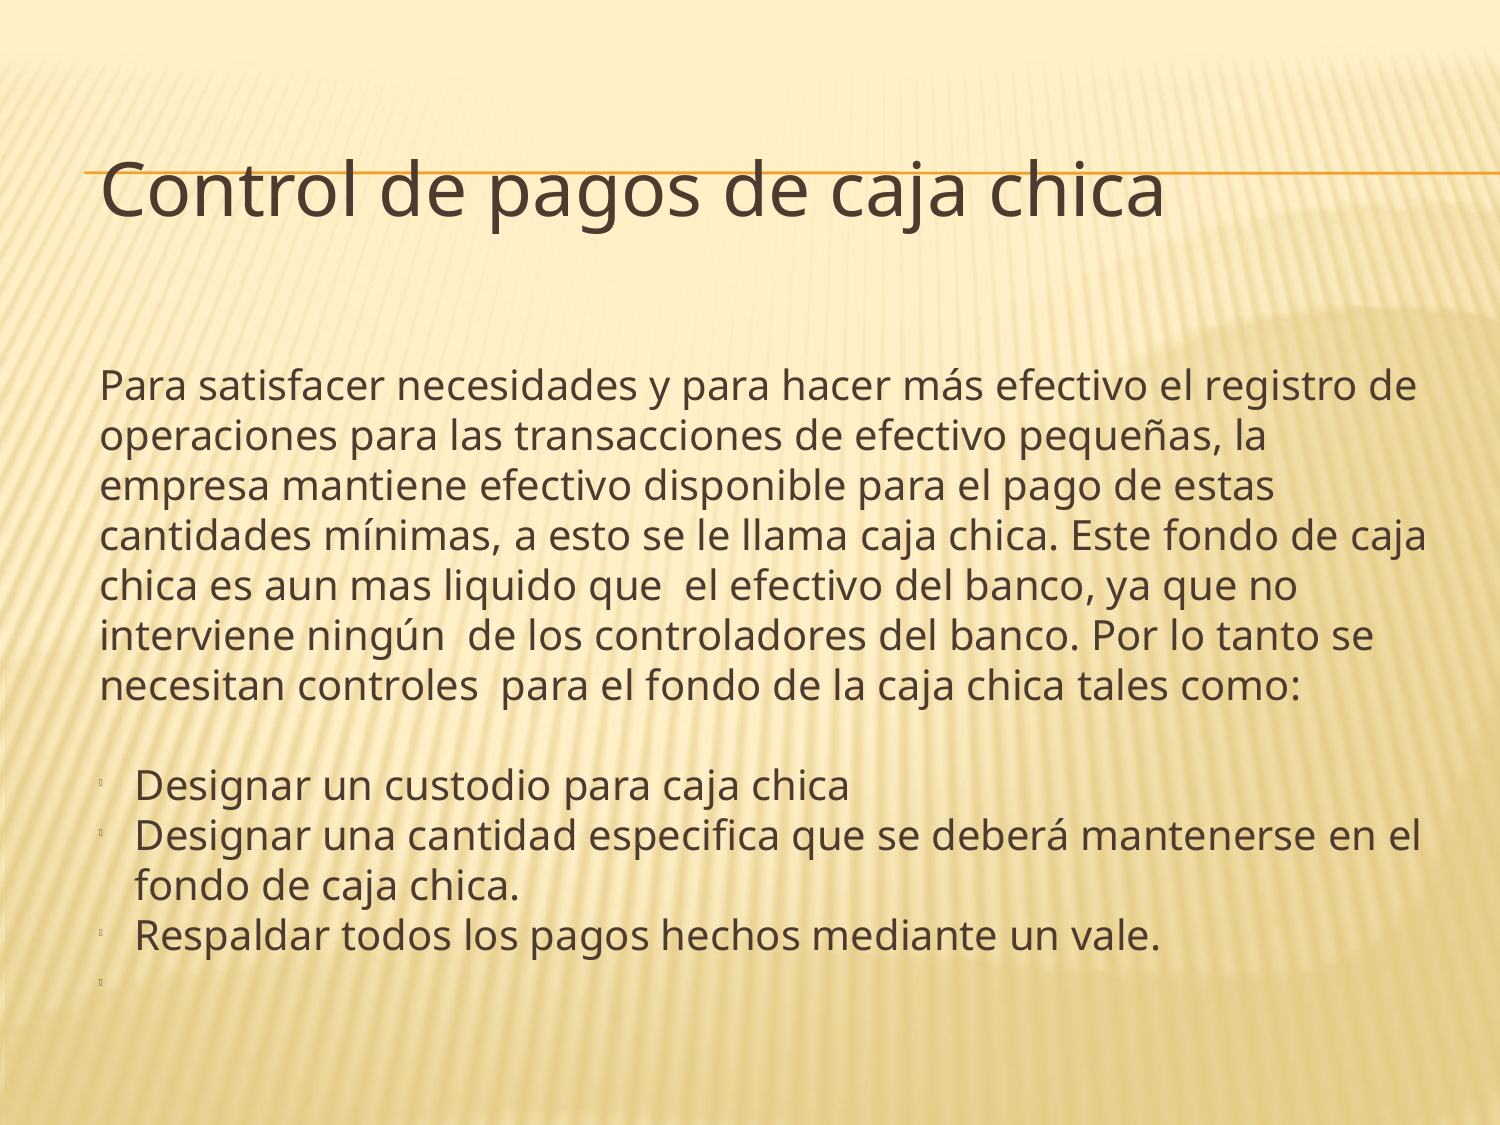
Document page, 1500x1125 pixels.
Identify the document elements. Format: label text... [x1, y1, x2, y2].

text_box Control de pagos de caja chica [84, 99, 1331, 273]
picture [0, 0, 1500, 1125]
text_box Para satisfacer necesidades y para hacer más efectivo el registro de operaciones para las transacciones de efectivo pequeñas, la empresa mantiene efectivo disponible para el pago de estas cantidades mínimas, a esto se le llama caja chica. Este fondo de caja chica es aun mas liquido que el efectivo del banco, ya que no interviene ningún de los controladores del banco. Por lo tanto se necesitan controles para el fondo de la caja chica tales como: Designar un custodio para caja chica Designar una cantidad especifica que se deberá mantenerse en el fondo de caja chica. Respaldar todos los pagos hechos mediante un vale. [84, 351, 1460, 1048]
